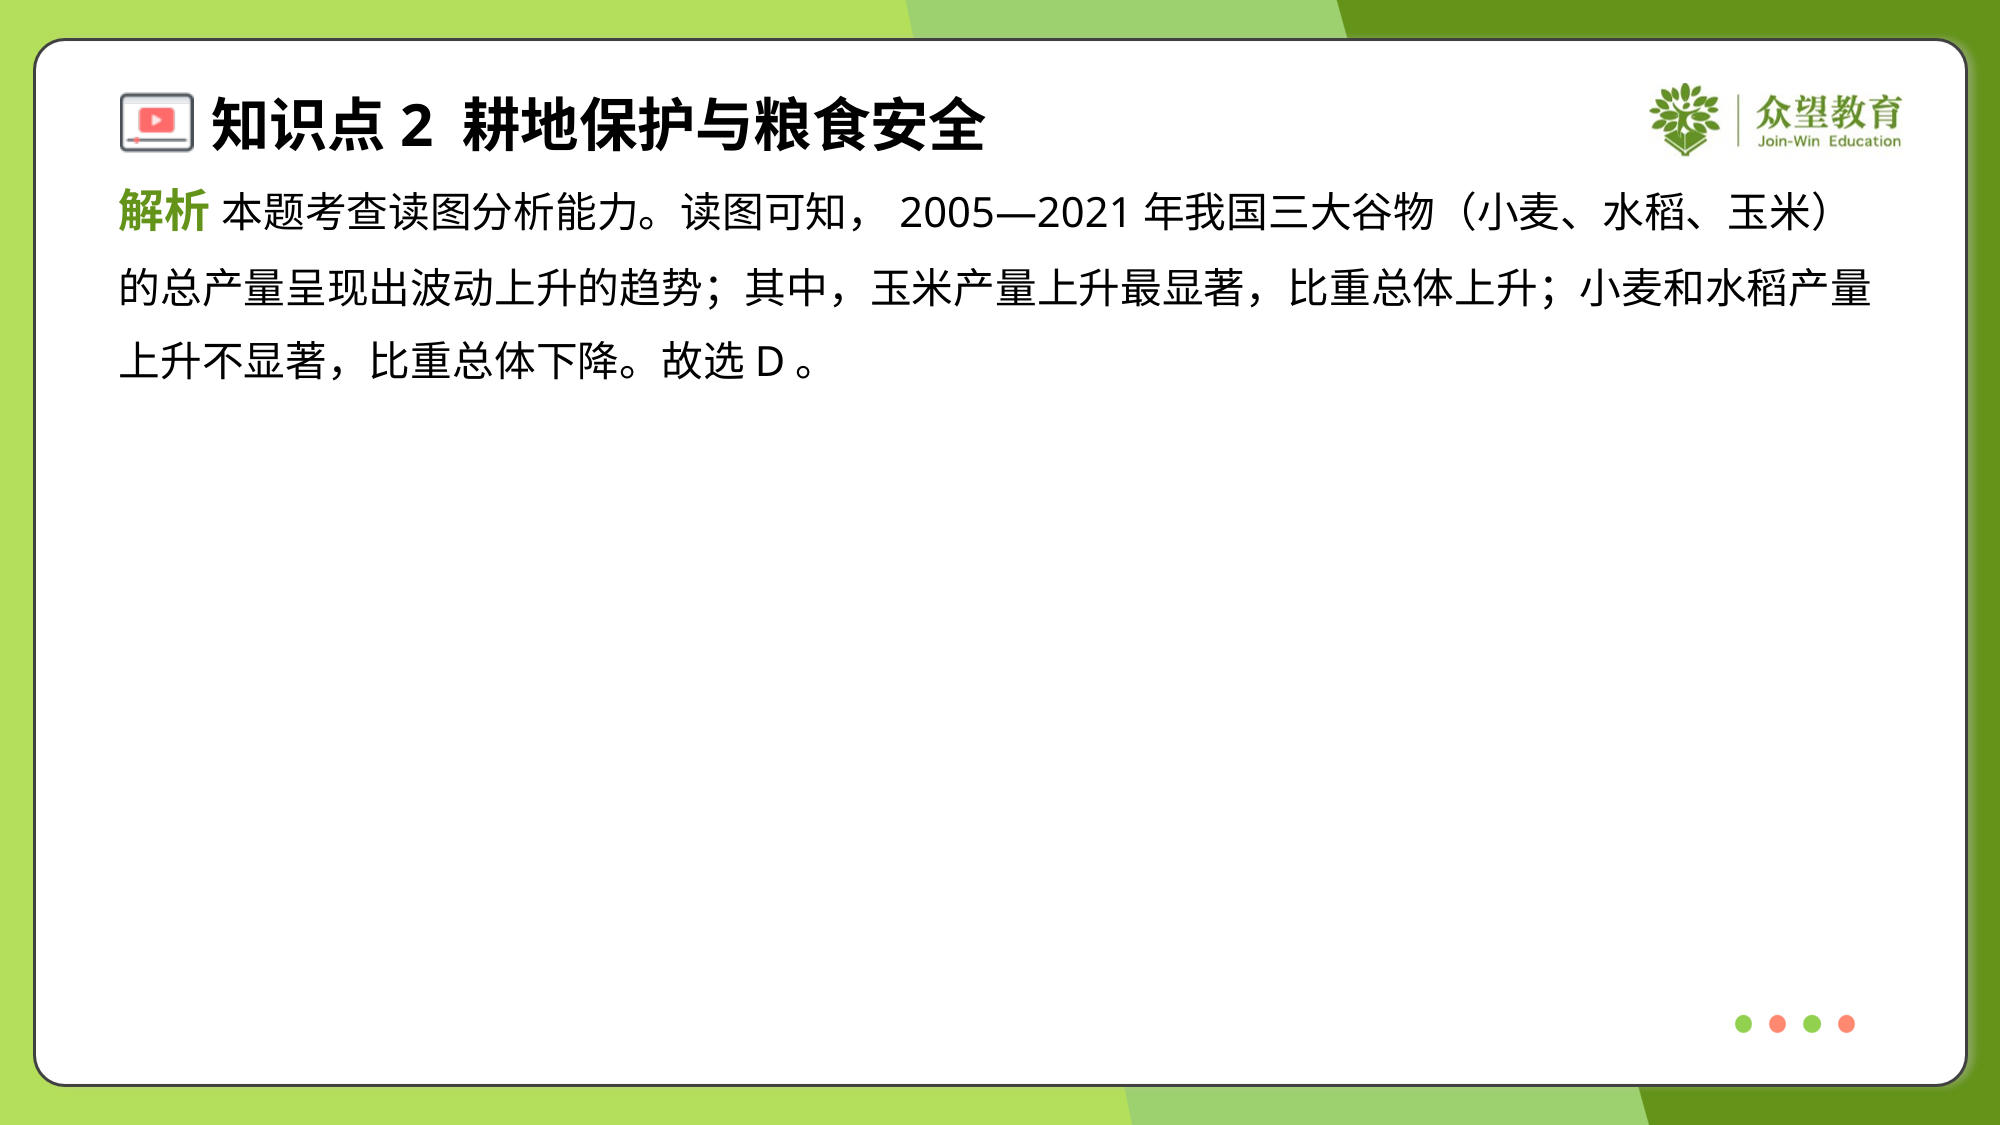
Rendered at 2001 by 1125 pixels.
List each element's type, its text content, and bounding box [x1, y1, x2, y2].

text_box 解析 本题考查读图分析能力。读图可知，2005—2021年我国三大谷物（小麦、水稻、玉米） 的总产量呈现出波动上升的趋势；其中，玉米产量上升最显著，比重总体上升；小麦和水稻产量 上升不显著，比重总体下降。故选D。 [118, 159, 1883, 377]
picture [0, 0, 2000, 1125]
